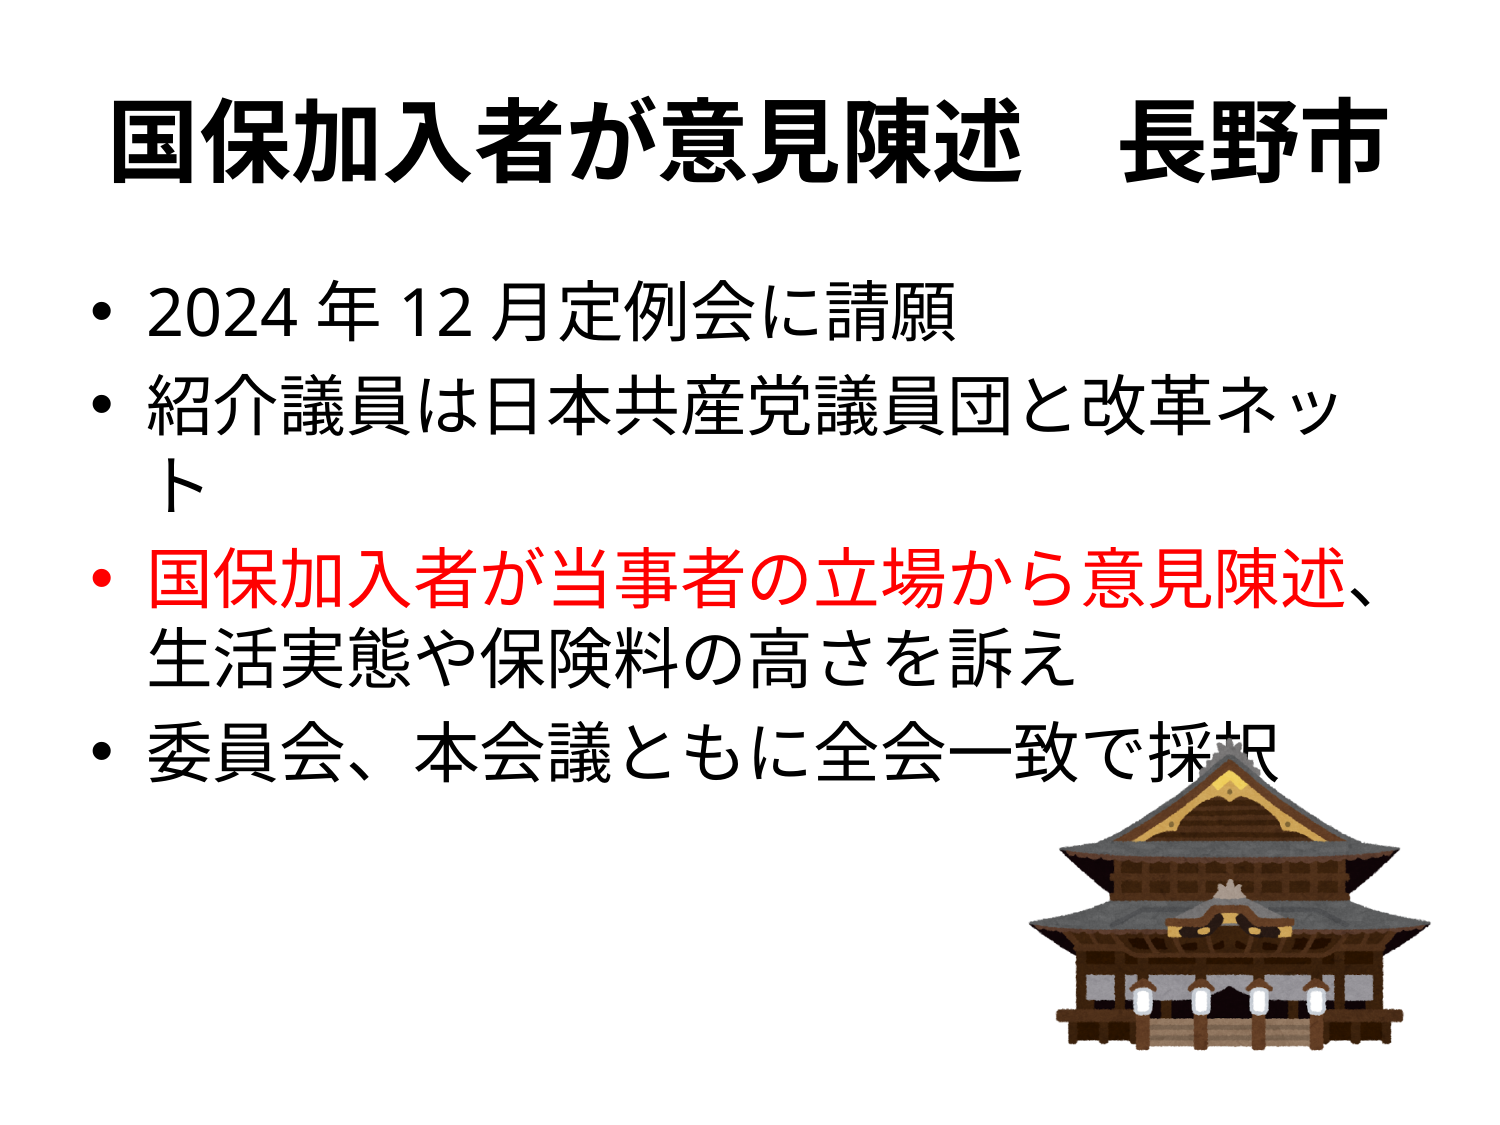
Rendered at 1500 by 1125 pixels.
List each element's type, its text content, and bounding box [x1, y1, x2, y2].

picture [1021, 715, 1441, 1086]
title 国保加入者が意見陳述 長野市 [75, 45, 1425, 233]
list 2024年12月定例会に請願 紹介議員は日本共産党議員団と改革ネット 国保加入者が当事者の立場から意見陳述、生活実態や保険料の高さを訴え 委員会、本会議ともに全会一致で採択 [75, 262, 1425, 1005]
